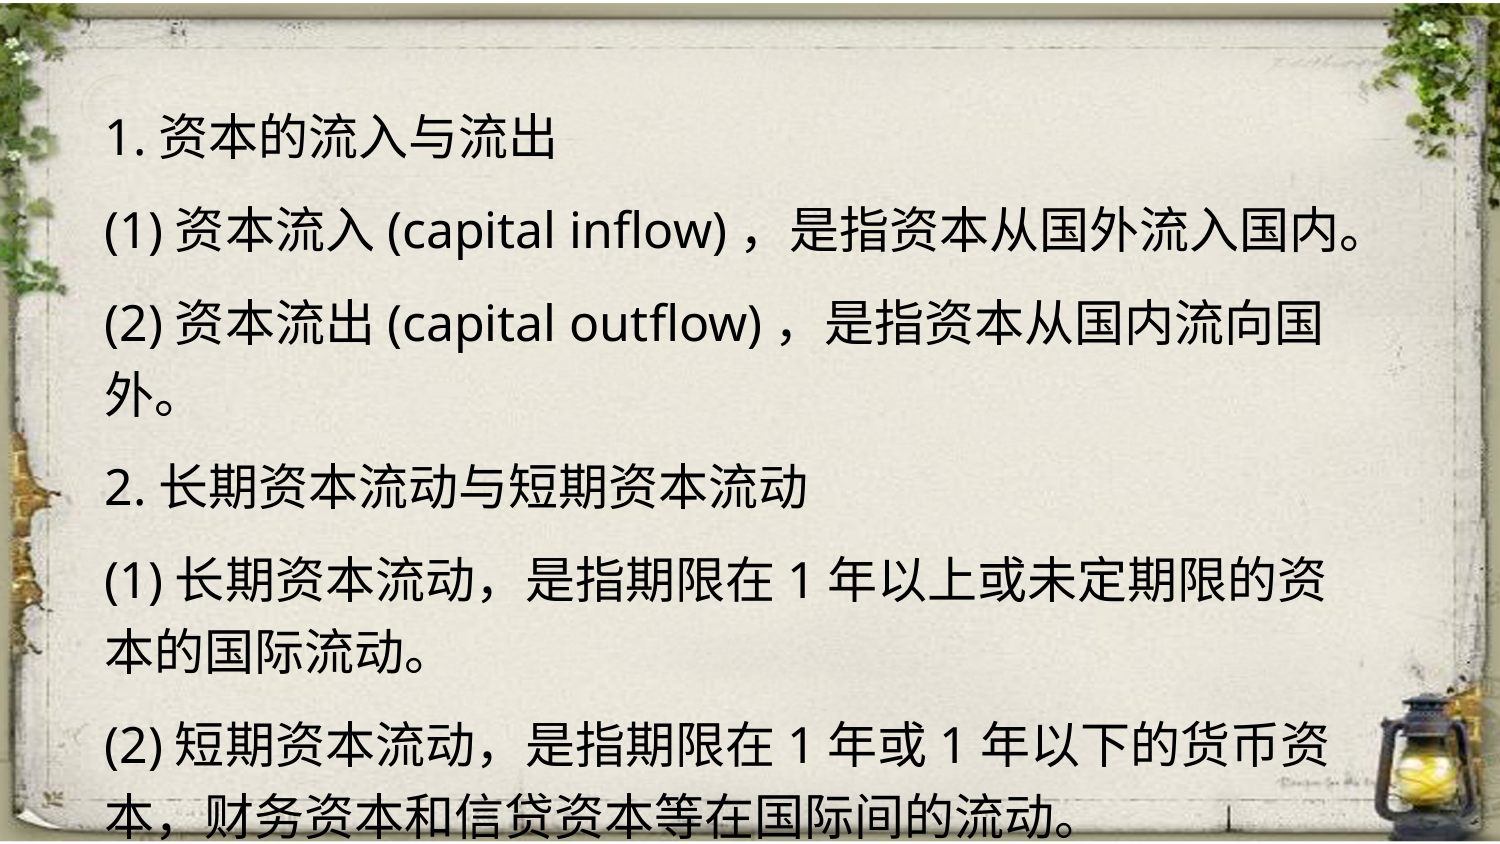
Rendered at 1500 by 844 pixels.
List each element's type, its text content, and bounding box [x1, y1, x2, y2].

picture [0, 0, 1500, 844]
list 1.资本的流入与流出 (1)资本流入(capital inflow)，是指资本从国外流入国内。 (2)资本流出(capital outflow)，是指资本从国内流向国外。 2.长期资本流动与短期资本流动 (1)长期资本流动，是指期限在1年以上或未定期限的资本的国际流动。 (2)短期资本流动，是指期限在1年或1年以下的货币资本，财务资本和信贷资本等在国际间的流动。 [89, 85, 1381, 733]
